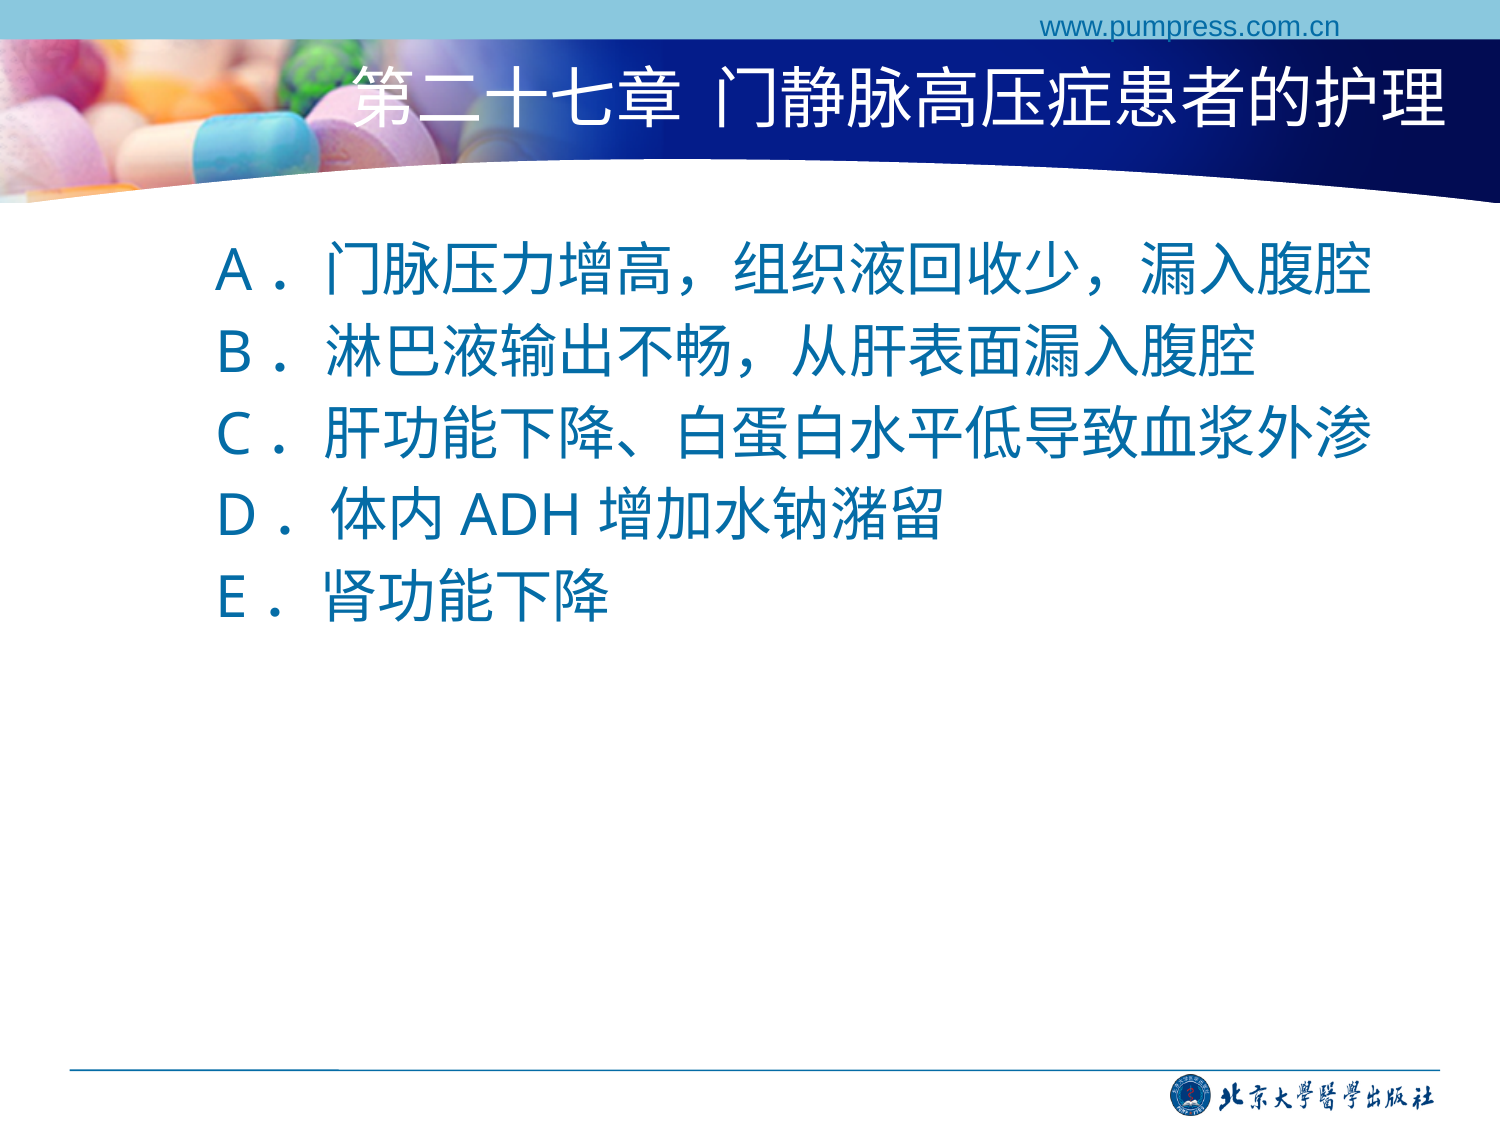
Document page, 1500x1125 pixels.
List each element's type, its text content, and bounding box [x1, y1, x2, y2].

list A．门脉压力增高，组织液回收少，漏入腹腔 B．淋巴液输出不畅，从肝表面漏入腹腔 C．肝功能下降、白蛋白水平低导致血浆外渗 D．体内ADH增加水钠潴留 E．肾功能下降 [49, 224, 1463, 1026]
picture [0, 40, 1500, 203]
slide_number www.pumpress.com.cn [1025, 0, 1463, 38]
title 第二十七章 门静脉高压症患者的护理 [137, 49, 1463, 143]
picture [1170, 1074, 1436, 1118]
